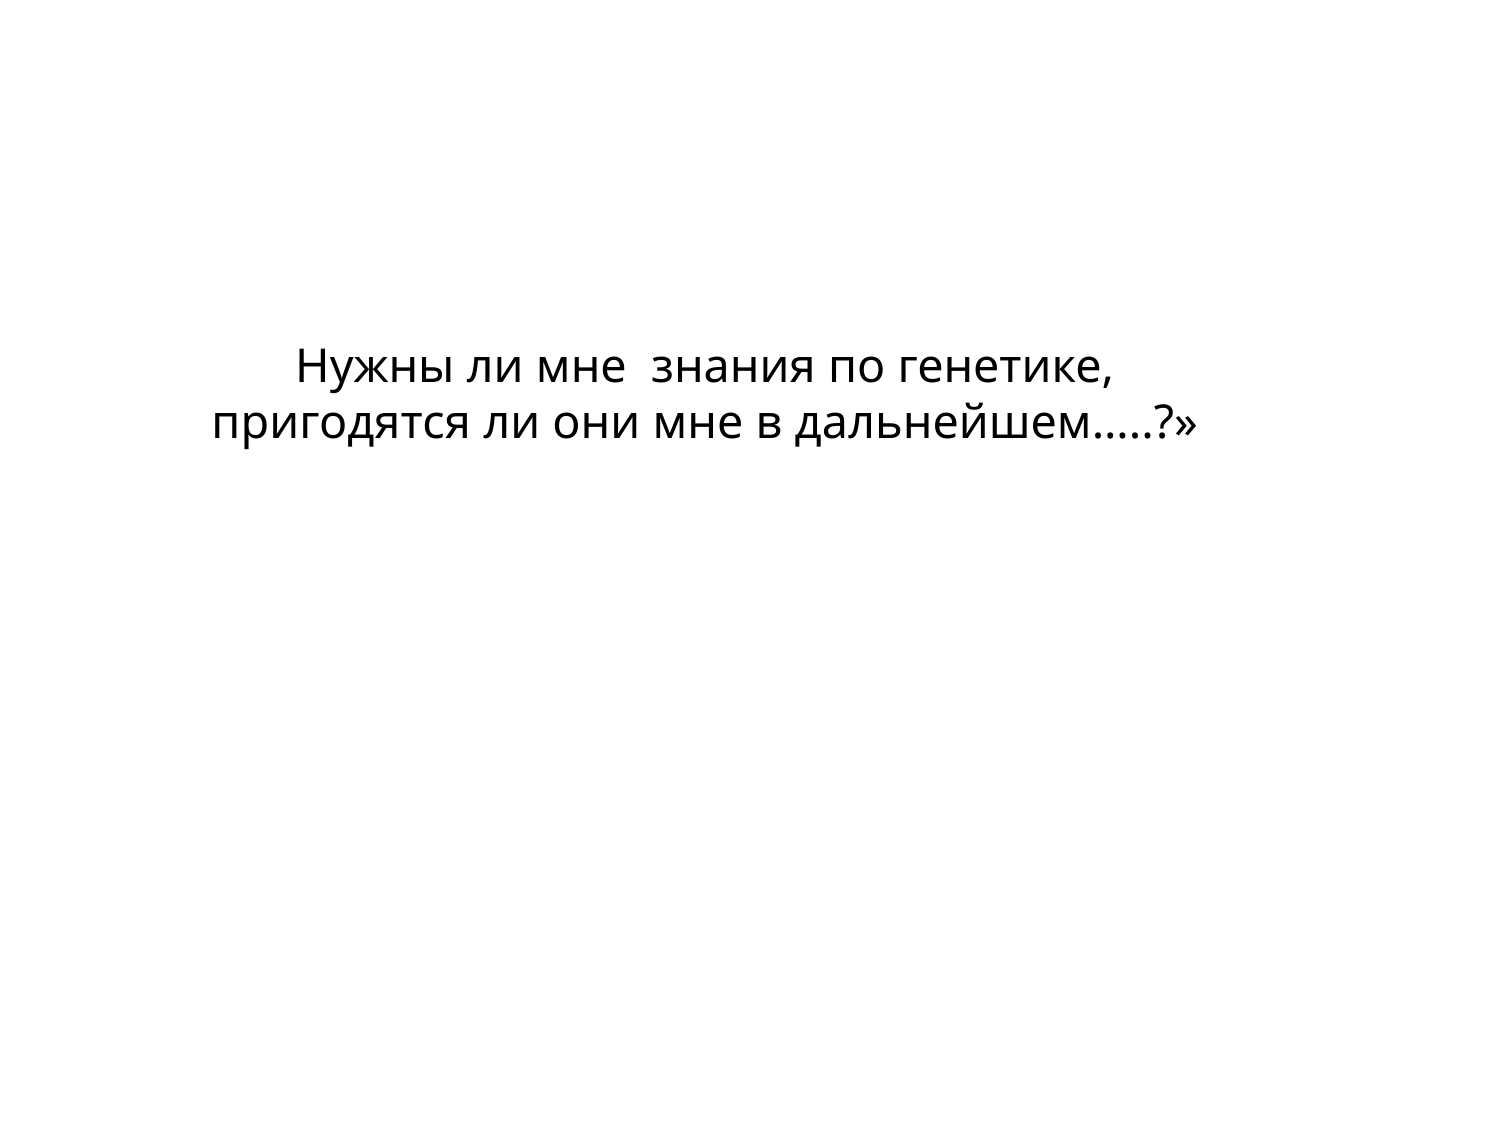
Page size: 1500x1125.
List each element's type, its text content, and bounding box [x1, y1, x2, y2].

title Нужны ли мне знания по генетике, пригодятся ли они мне в дальнейшем…..?» [171, 326, 1240, 514]
